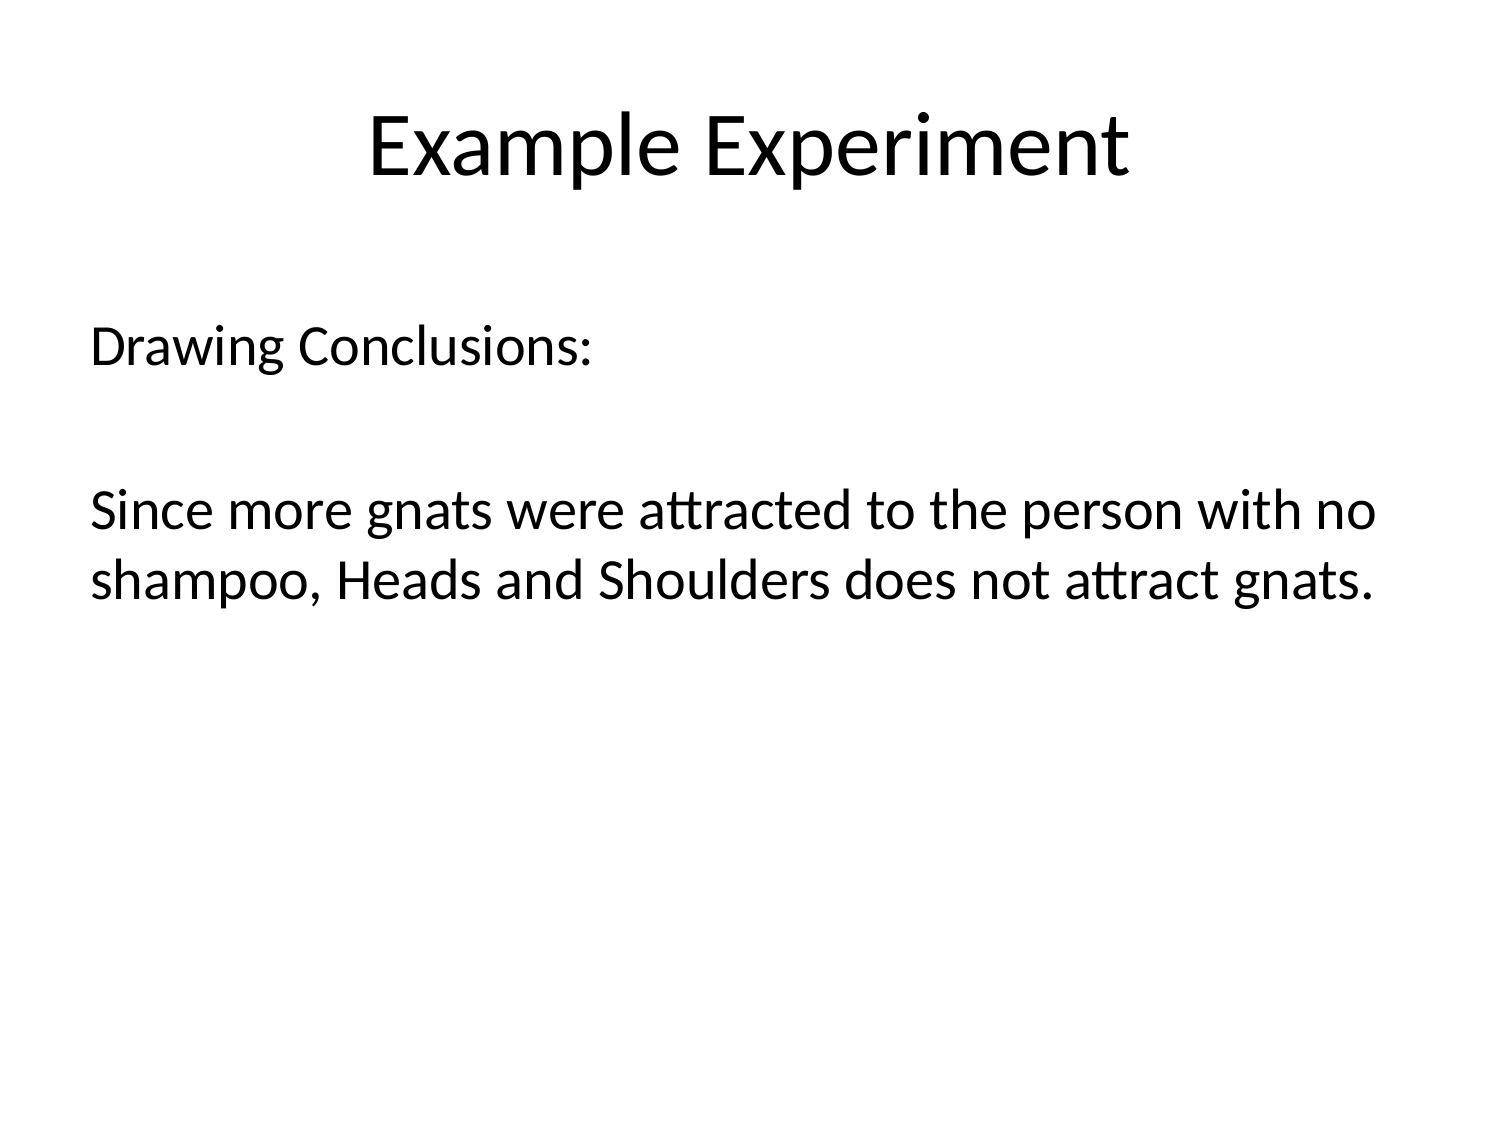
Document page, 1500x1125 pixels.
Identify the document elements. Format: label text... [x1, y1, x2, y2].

list Drawing Conclusions: Since more gnats were attracted to the person with no shampoo, Heads and Shoulders does not attract gnats. [74, 299, 1413, 888]
title Example Experiment [74, 44, 1426, 233]
